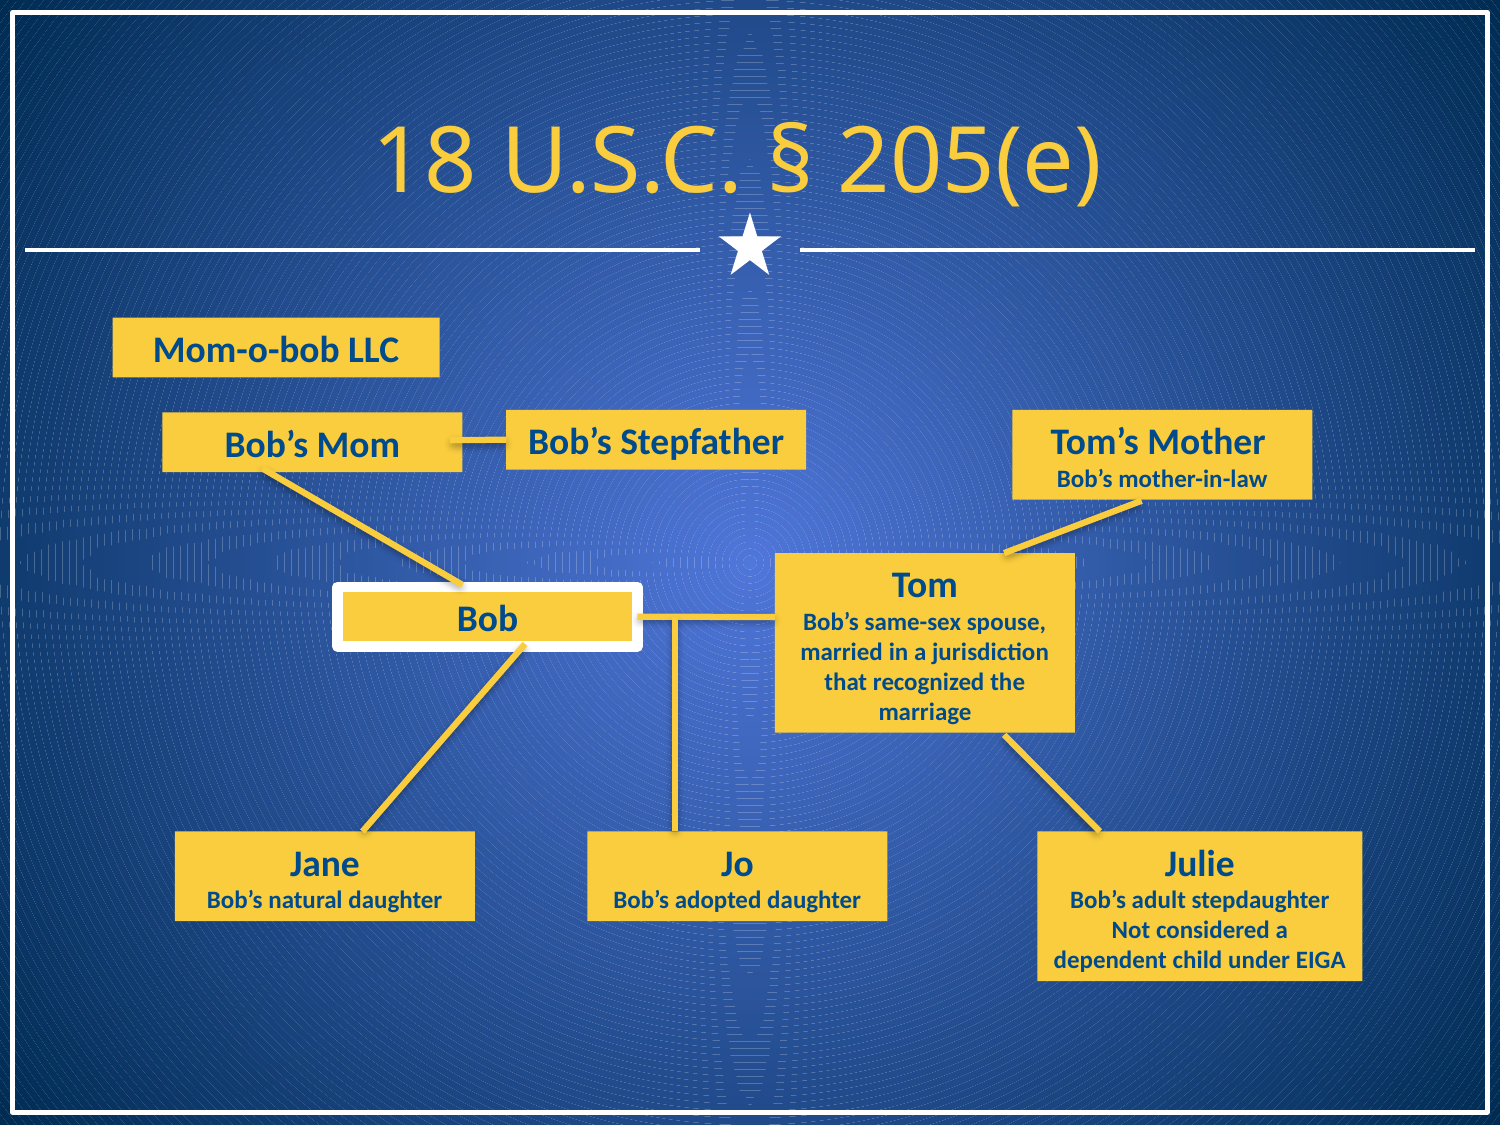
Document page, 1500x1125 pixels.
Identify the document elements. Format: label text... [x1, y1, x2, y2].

text_box Tom’s Mother Bob’s mother-in-law [1012, 409, 1313, 500]
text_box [362, 643, 526, 832]
text_box Bob [337, 586, 638, 647]
slide_number 23 [1074, 1115, 1425, 1125]
title 18 U.S.C. § 205(e) [62, 62, 1413, 250]
text_box Bob’s Mom [162, 412, 463, 473]
text_box Mom-o-bob LLC [112, 317, 440, 378]
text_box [262, 468, 463, 586]
text_box Bob’s Stepfather [506, 409, 807, 470]
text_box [1003, 500, 1142, 554]
text_box Jo Bob’s adopted daughter [587, 831, 888, 922]
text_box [1003, 734, 1101, 832]
text_box Tom Bob’s same-sex spouse, married in a jurisdiction that recognized the marriage [774, 553, 1075, 733]
text_box Jane Bob’s natural daughter [174, 831, 475, 922]
text_box Julie Bob’s adult stepdaughter Not considered a dependent child under EIGA [1037, 831, 1363, 982]
